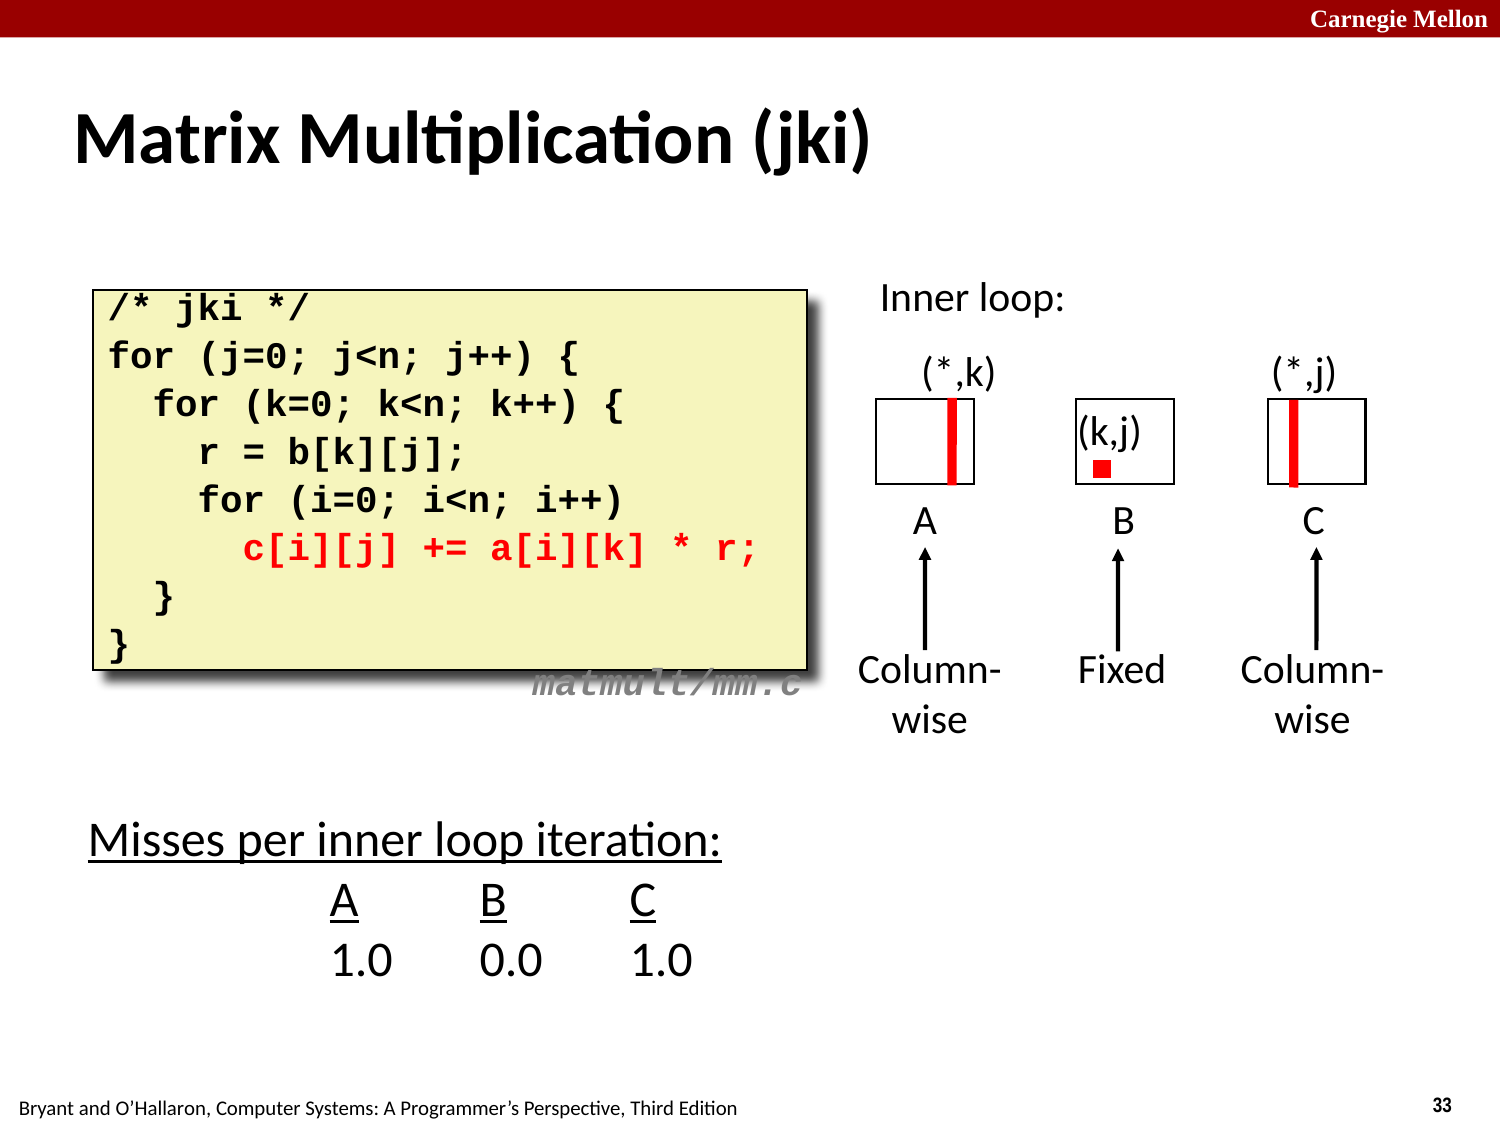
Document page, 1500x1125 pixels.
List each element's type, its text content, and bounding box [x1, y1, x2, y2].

text_box [918, 547, 932, 651]
text_box matmult/mm.c [518, 653, 818, 712]
text_box C [1287, 485, 1340, 550]
text_box Misses per inner loop iteration: A B C 1.0 0.0 1.0 [72, 798, 974, 1000]
text_box A [898, 485, 953, 550]
title Matrix Multiplication (jki) [58, 71, 1305, 197]
text_box Column- wise [842, 634, 1017, 749]
text_box [875, 398, 952, 485]
text_box [1075, 398, 1174, 485]
text_box Fixed [1062, 634, 1182, 699]
text_box (*,j) [1256, 337, 1353, 402]
text_box [1097, 464, 1107, 473]
text_box [1267, 402, 1293, 485]
text_box Inner loop: [864, 262, 1081, 327]
text_box (*,k) [906, 337, 1012, 402]
text_box Column- wise [1225, 634, 1400, 749]
text_box B [1097, 485, 1151, 550]
text_box [1294, 398, 1366, 485]
text_box (k,j) [1062, 396, 1158, 461]
text_box /* jki */ for (j=0; j<n; j++) { for (k=0; k<n; k++) { r = b[k][j]; for (i=0; i<n; i++) c[i][j] += a[i][k] * r; } } [92, 289, 807, 670]
text_box [1310, 547, 1323, 651]
text_box [1111, 548, 1125, 652]
text_box [953, 402, 974, 485]
